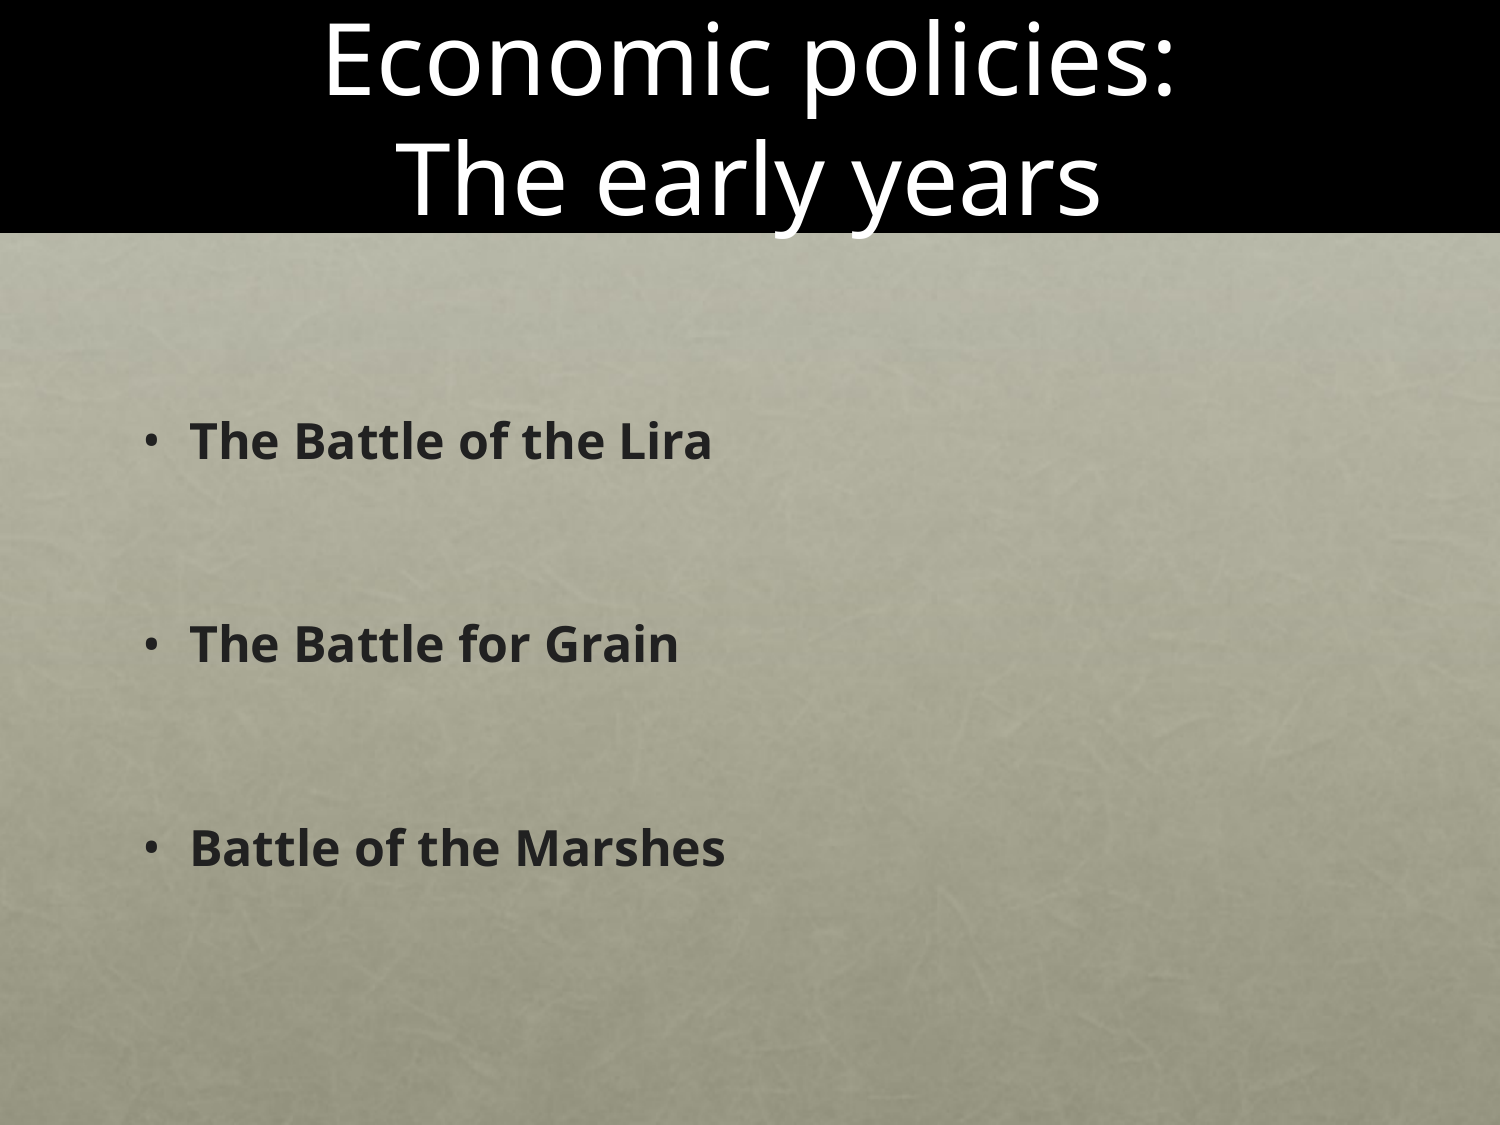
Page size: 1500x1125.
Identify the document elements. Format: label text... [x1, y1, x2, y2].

picture [0, 214, 1500, 1125]
title Economic policies: The early years [127, 10, 1372, 221]
list The Battle of the Lira The Battle for Grain Battle of the Marshes [127, 299, 1372, 1005]
